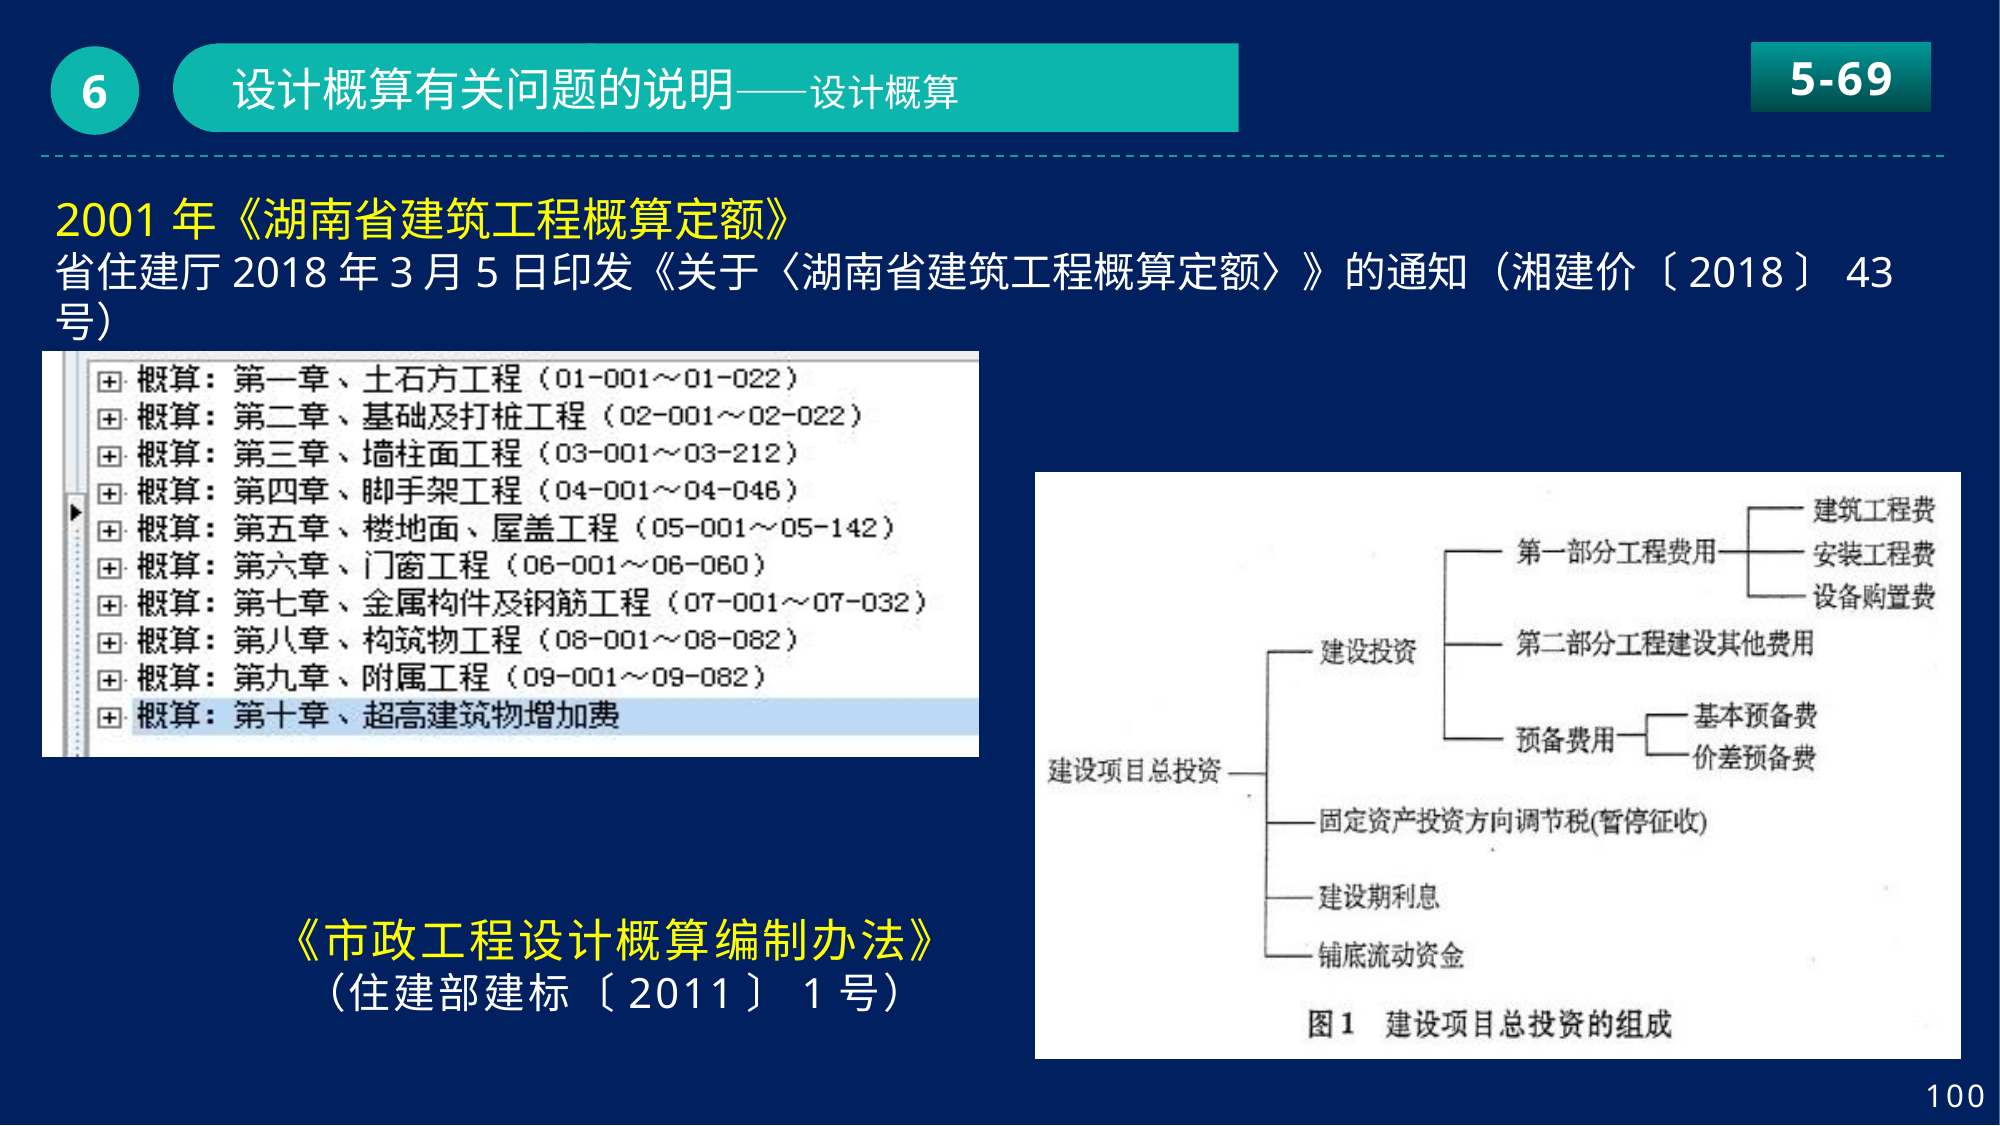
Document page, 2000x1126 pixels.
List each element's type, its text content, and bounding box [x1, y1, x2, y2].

picture [1035, 472, 1961, 1059]
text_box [40, 43, 1950, 157]
text_box 《市政工程设计概算编制办法》 （住建部建标〔2011〕1号） [252, 904, 977, 1025]
text_box 2001年《湖南省建筑工程概算定额》 省住建厅2018年3月5日印发《关于〈湖南省建筑工程概算定额〉》的通知（湘建价〔2018〕43号） [40, 183, 1947, 353]
picture [42, 351, 979, 757]
text_box 100 [1905, 1065, 2000, 1126]
